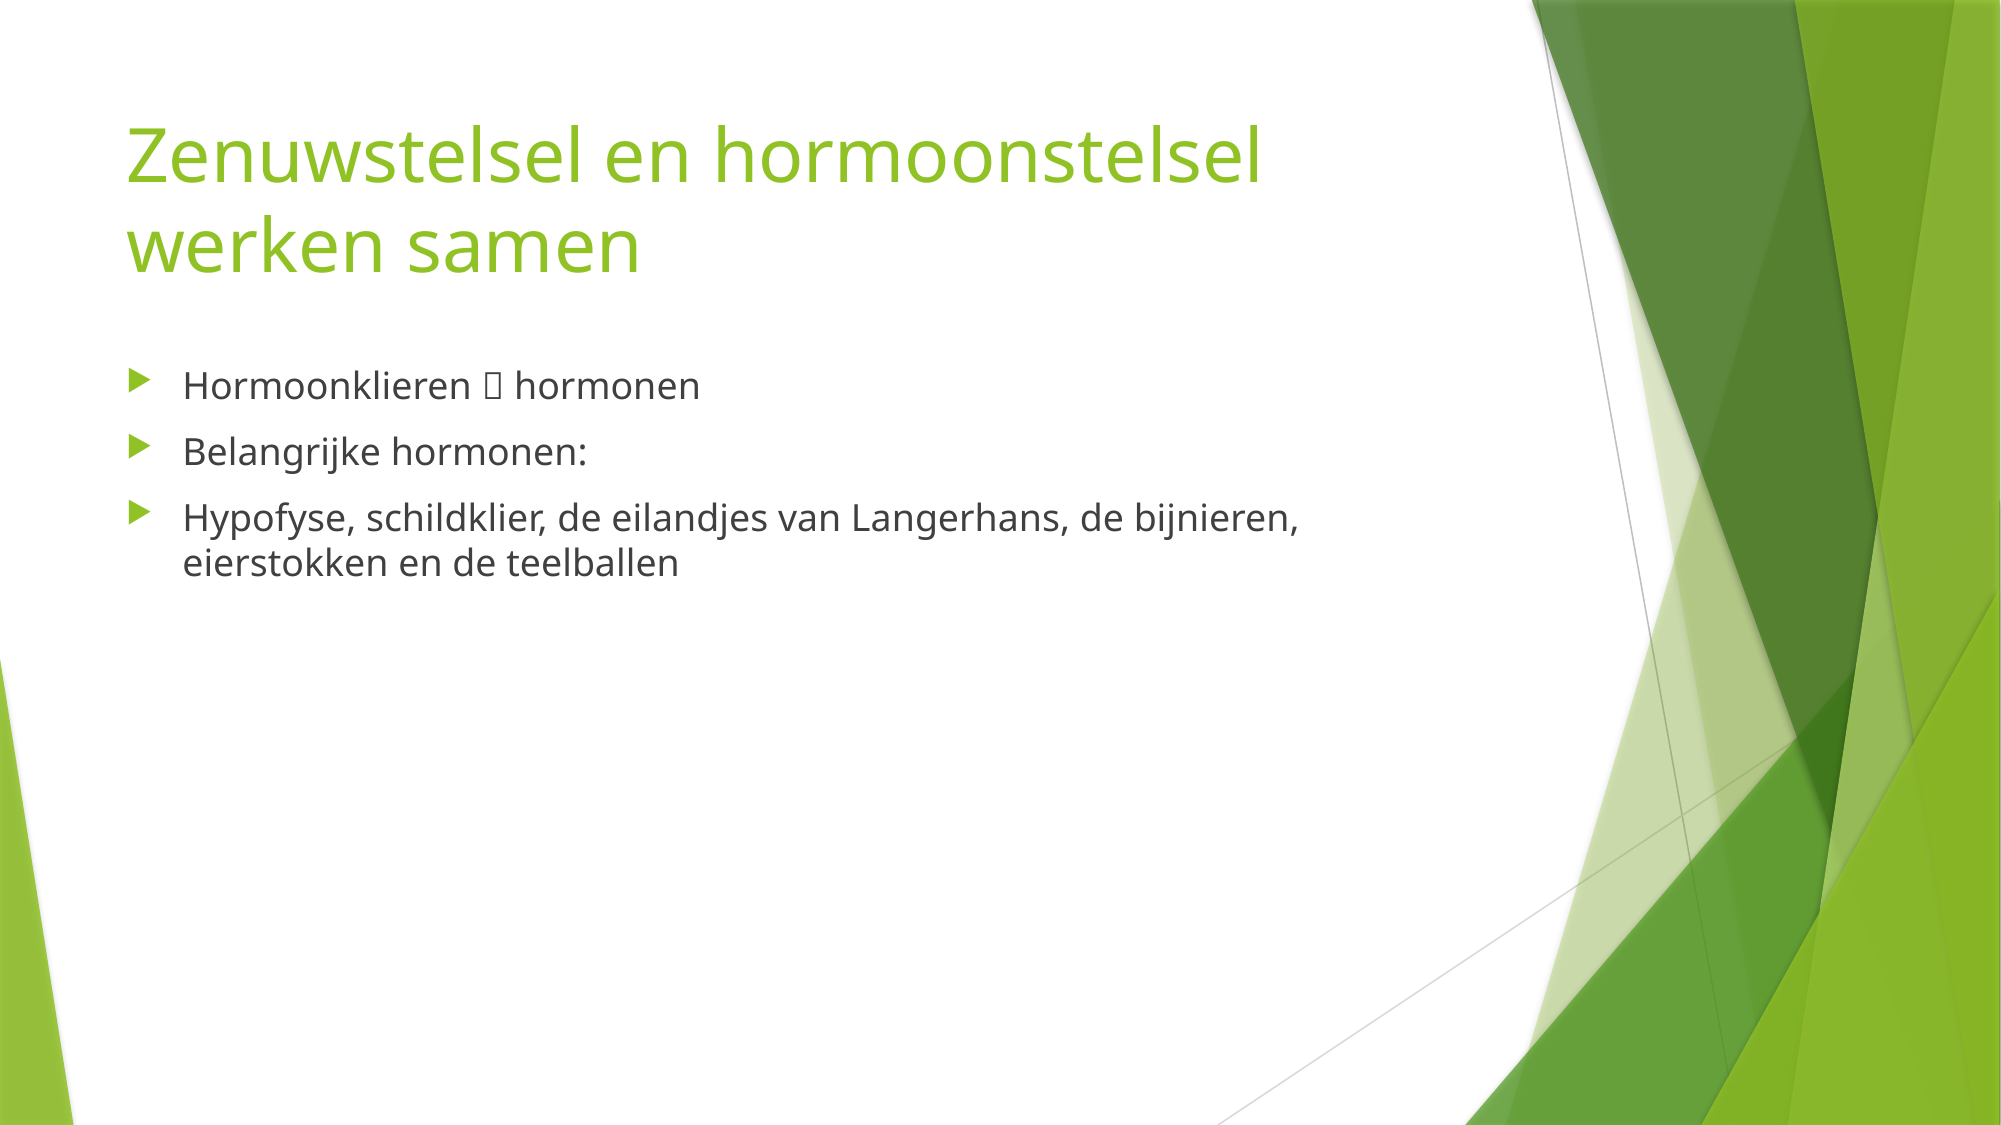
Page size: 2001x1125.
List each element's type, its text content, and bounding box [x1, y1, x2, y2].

list Hormoonklieren  hormonen Belangrijke hormonen: Hypofyse, schildklier, de eilandjes van Langerhans, de bijnieren, eierstokken en de teelballen [111, 354, 1522, 992]
title Zenuwstelsel en hormoonstelsel werken samen [111, 99, 1522, 317]
